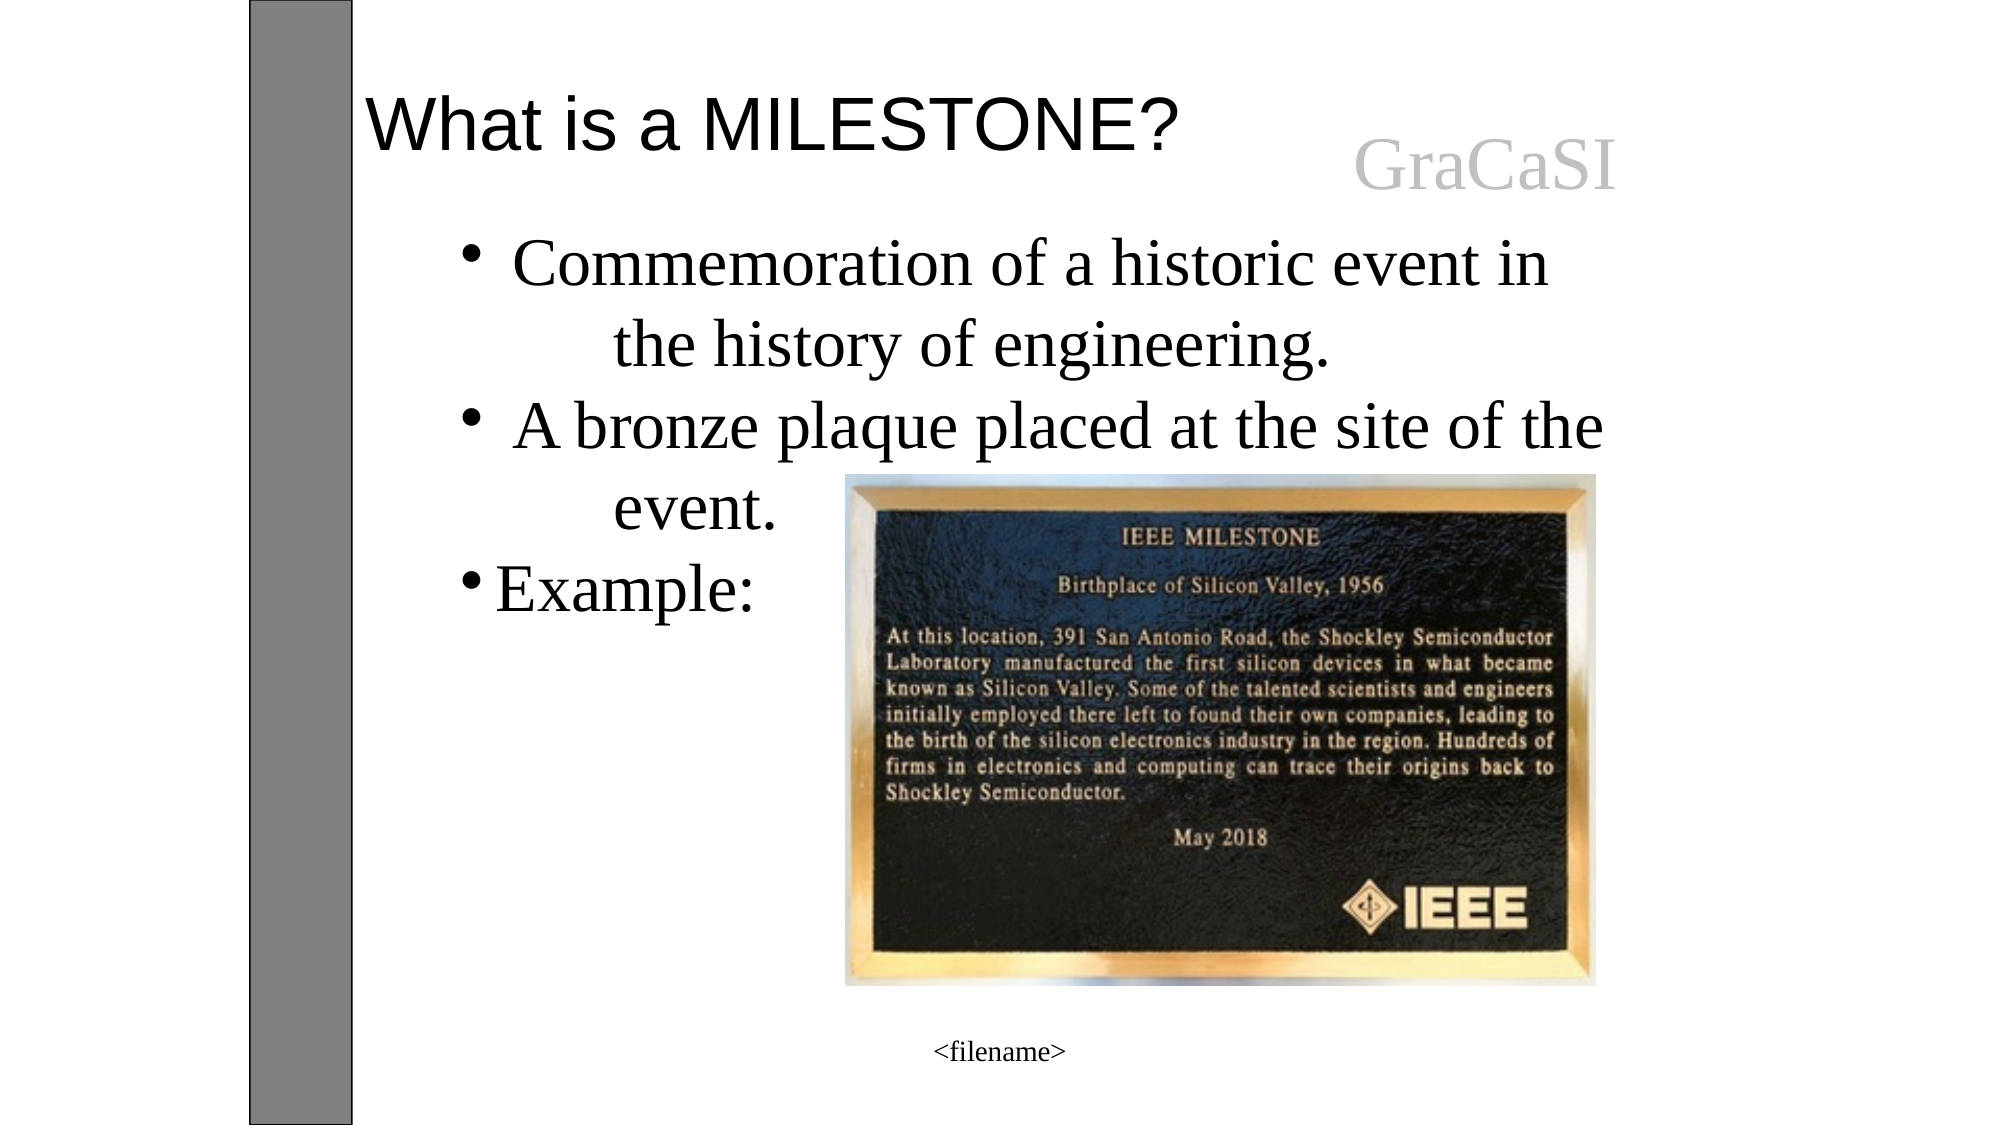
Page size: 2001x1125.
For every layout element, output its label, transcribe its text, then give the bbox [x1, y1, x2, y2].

text_box [249, 0, 352, 1125]
text_box Commemoration of a historic event in the history of engineering. A bronze plaque placed at the site of the event. Example: [411, 205, 1742, 596]
picture [844, 474, 1596, 987]
footer <filename> [683, 1024, 1317, 1101]
text_box What is a MILESTONE? [352, 62, 1524, 161]
text_box GraCaSI [1325, 101, 1632, 200]
